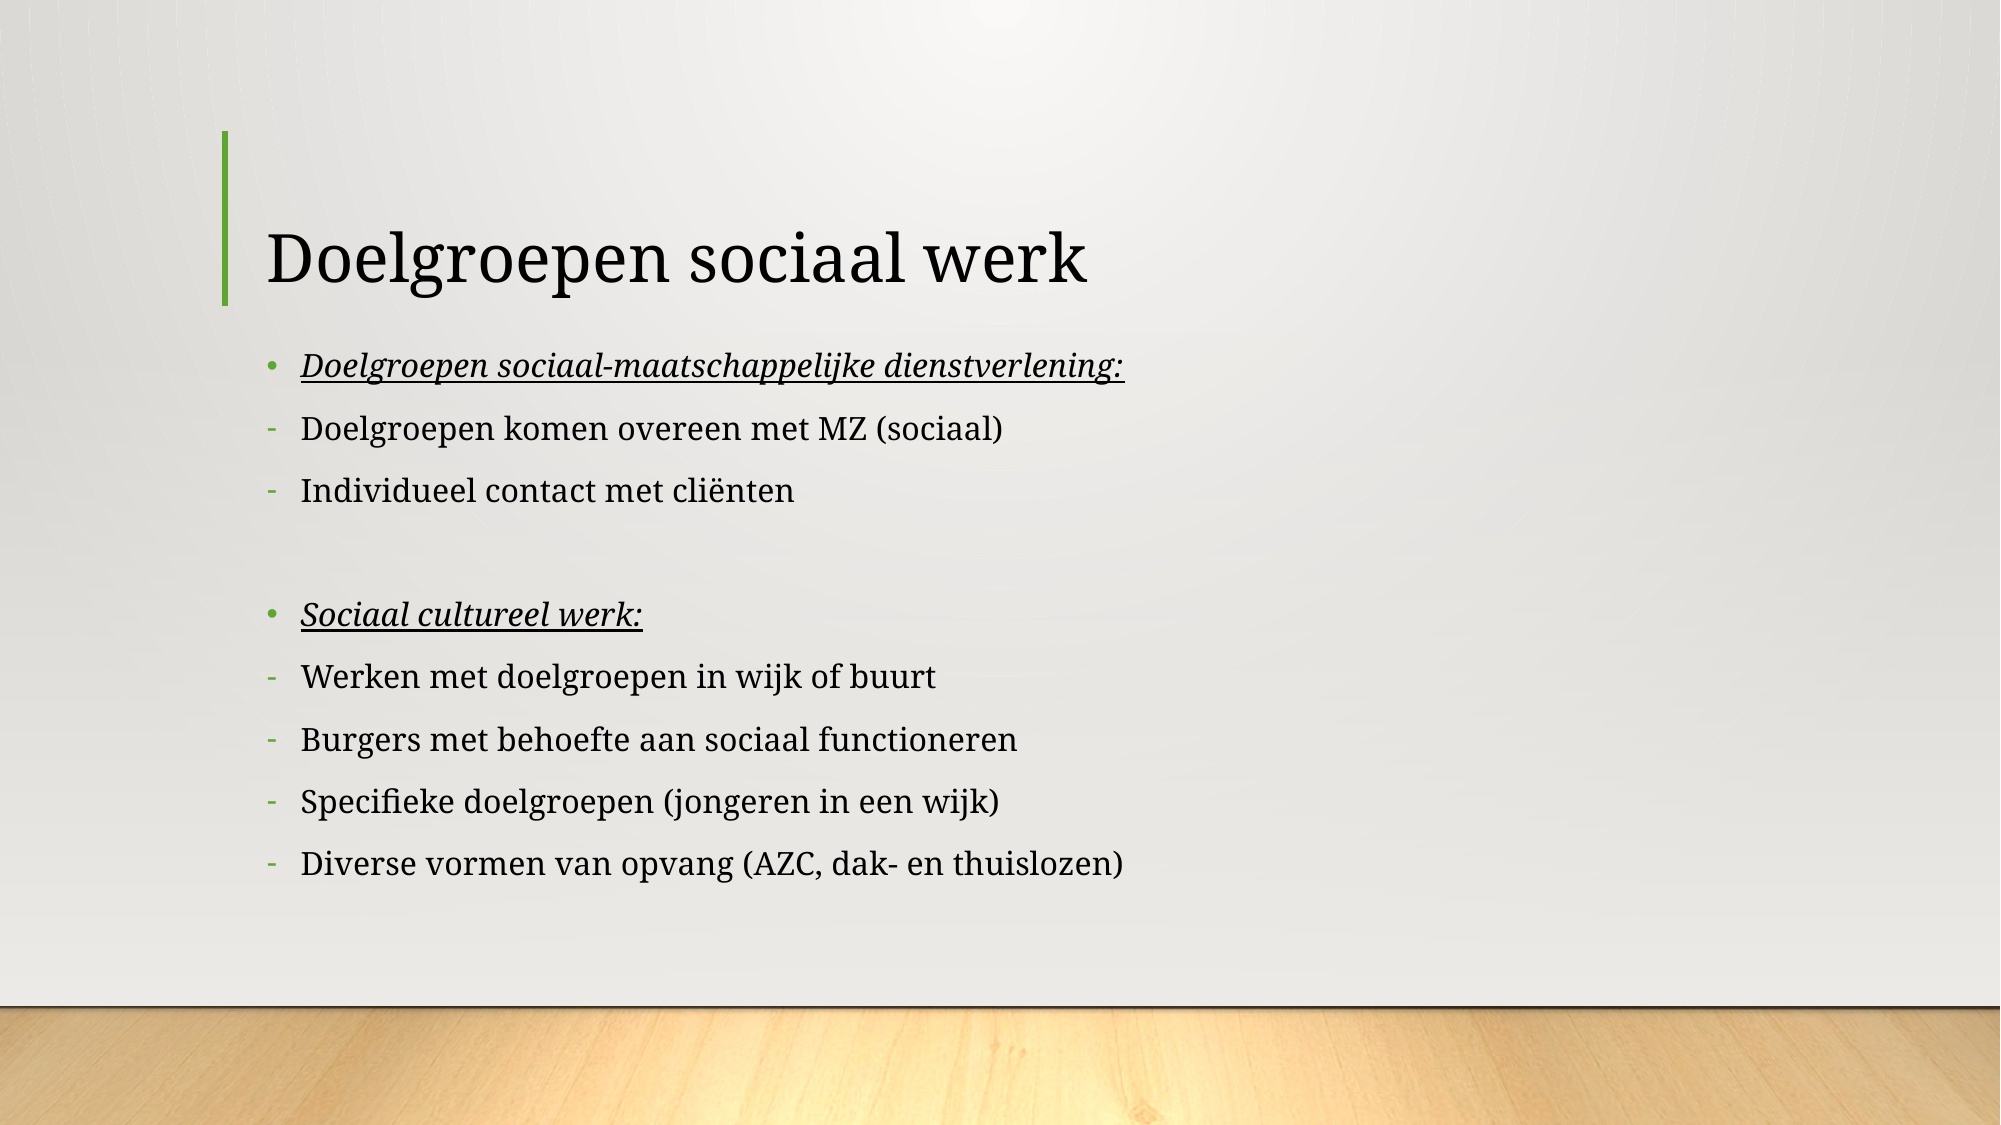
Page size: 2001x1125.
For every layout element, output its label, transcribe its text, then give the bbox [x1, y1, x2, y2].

picture [0, 1006, 2000, 1125]
list Doelgroepen sociaal-maatschappelijke dienstverlening: Doelgroepen komen overeen met MZ (sociaal) Individueel contact met cliënten Sociaal cultureel werk: Werken met doelgroepen in wijk of buurt Burgers met behoefte aan sociaal functioneren Specifieke doelgroepen (jongeren in een wijk) Diverse vormen van opvang (AZC, dak- en thuislozen) [251, 330, 1814, 897]
title Doelgroepen sociaal werk [251, 131, 1814, 305]
